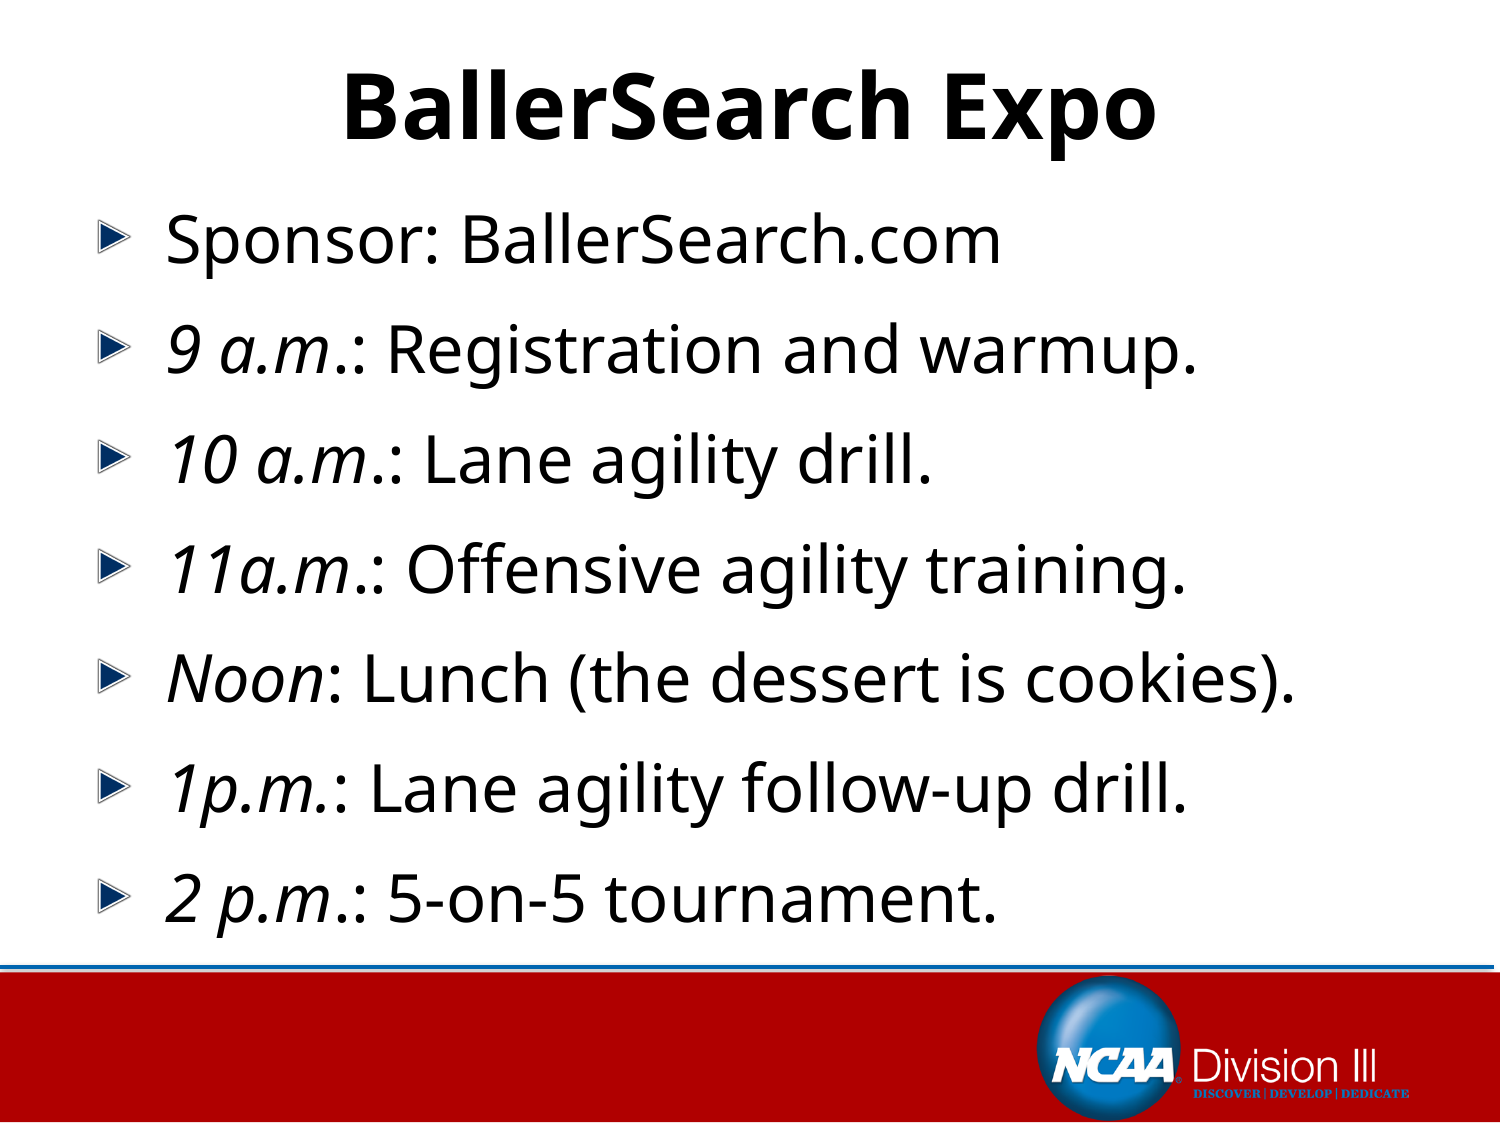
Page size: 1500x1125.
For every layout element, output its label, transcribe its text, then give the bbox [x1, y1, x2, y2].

picture [90, 652, 137, 700]
picture [90, 872, 137, 920]
title BallerSearch Expo [75, 45, 1425, 160]
list Sponsor: BallerSearch.com 9 a.m.: Registration and warmup. 10 a.m.: Lane agility drill. 11a.m.: Offensive agility training. Noon: Lunch (the dessert is cookies). 1p.m.: Lane agility follow-up drill. 2 p.m.: 5-on-5 tournament. [75, 189, 1425, 975]
picture [90, 762, 137, 810]
picture [90, 213, 137, 260]
picture [90, 433, 137, 480]
picture [90, 323, 137, 370]
picture [90, 542, 137, 590]
picture [1021, 975, 1423, 1125]
